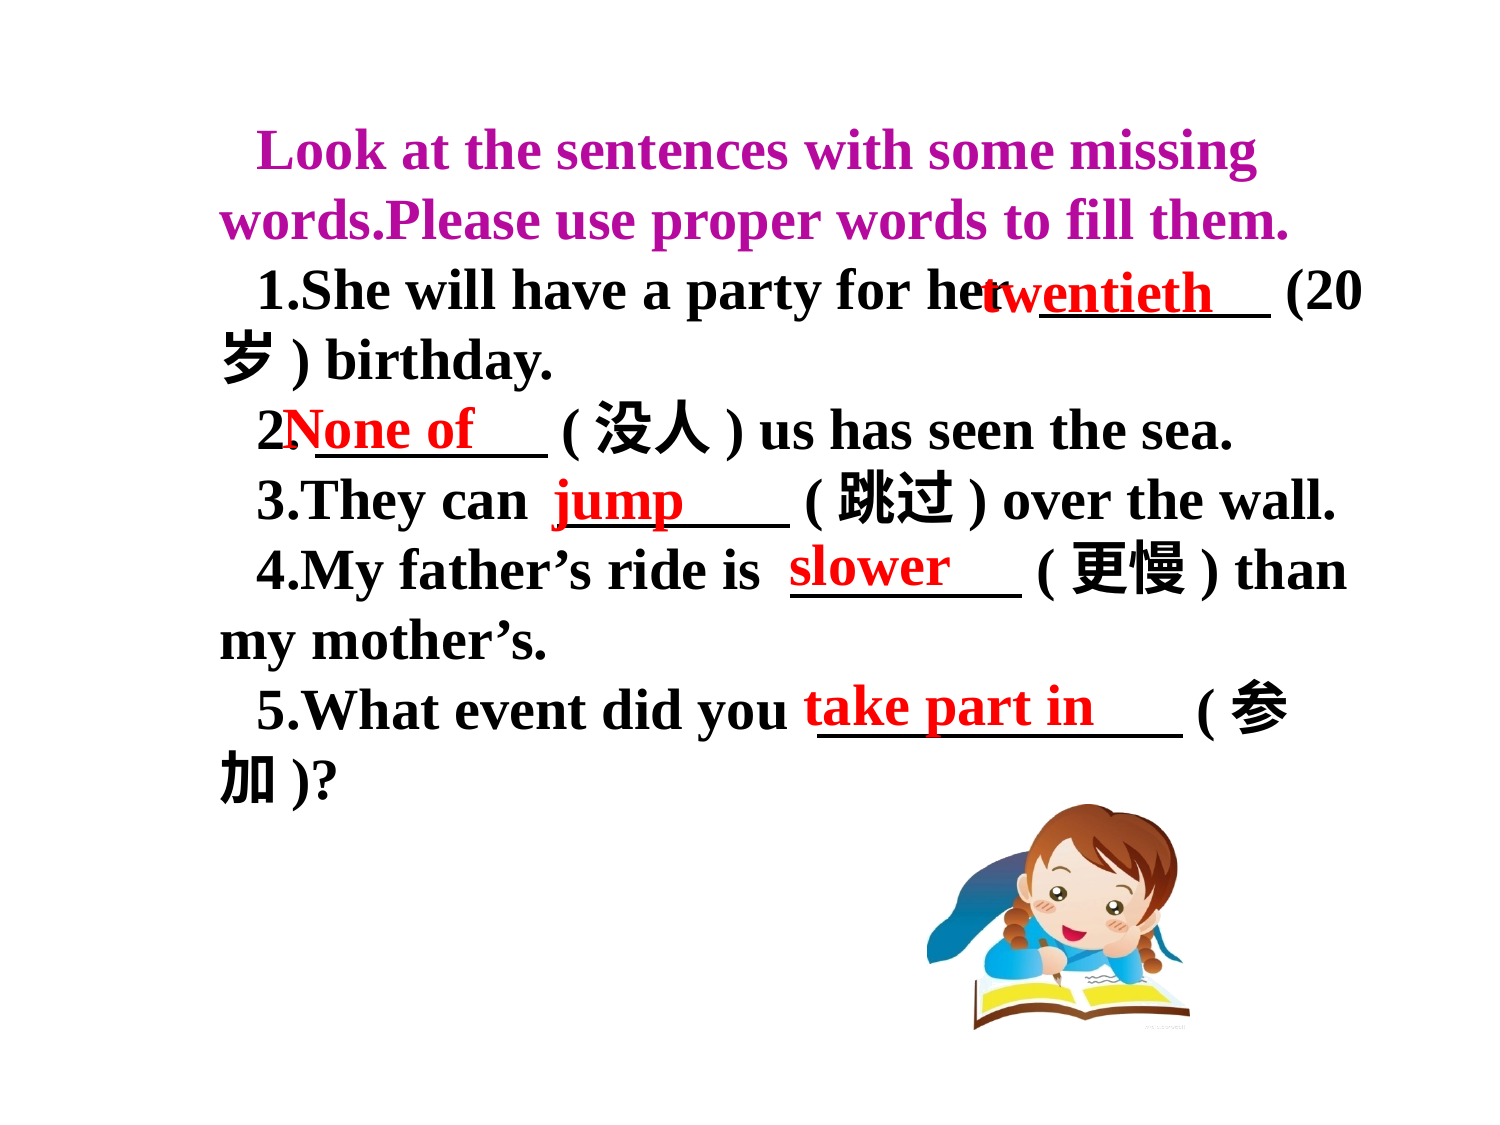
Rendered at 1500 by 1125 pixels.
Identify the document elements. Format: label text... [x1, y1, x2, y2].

text_box twentieth [966, 247, 1230, 332]
picture [927, 804, 1190, 1030]
text_box slower [774, 519, 966, 605]
text_box None of [267, 382, 490, 468]
text_box jump [537, 453, 701, 539]
text_box take part in [788, 659, 1111, 745]
text_box Look at the sentences with some missing words.Please use proper words to fill them. 1.She will have a party for her (20岁) birthday. 2. (没人) us has seen the sea. 3.They can (跳过) over the wall. 4.My father’s ride is (更慢) than my mother’s. 5.What event did you (参加)? [204, 103, 1405, 889]
